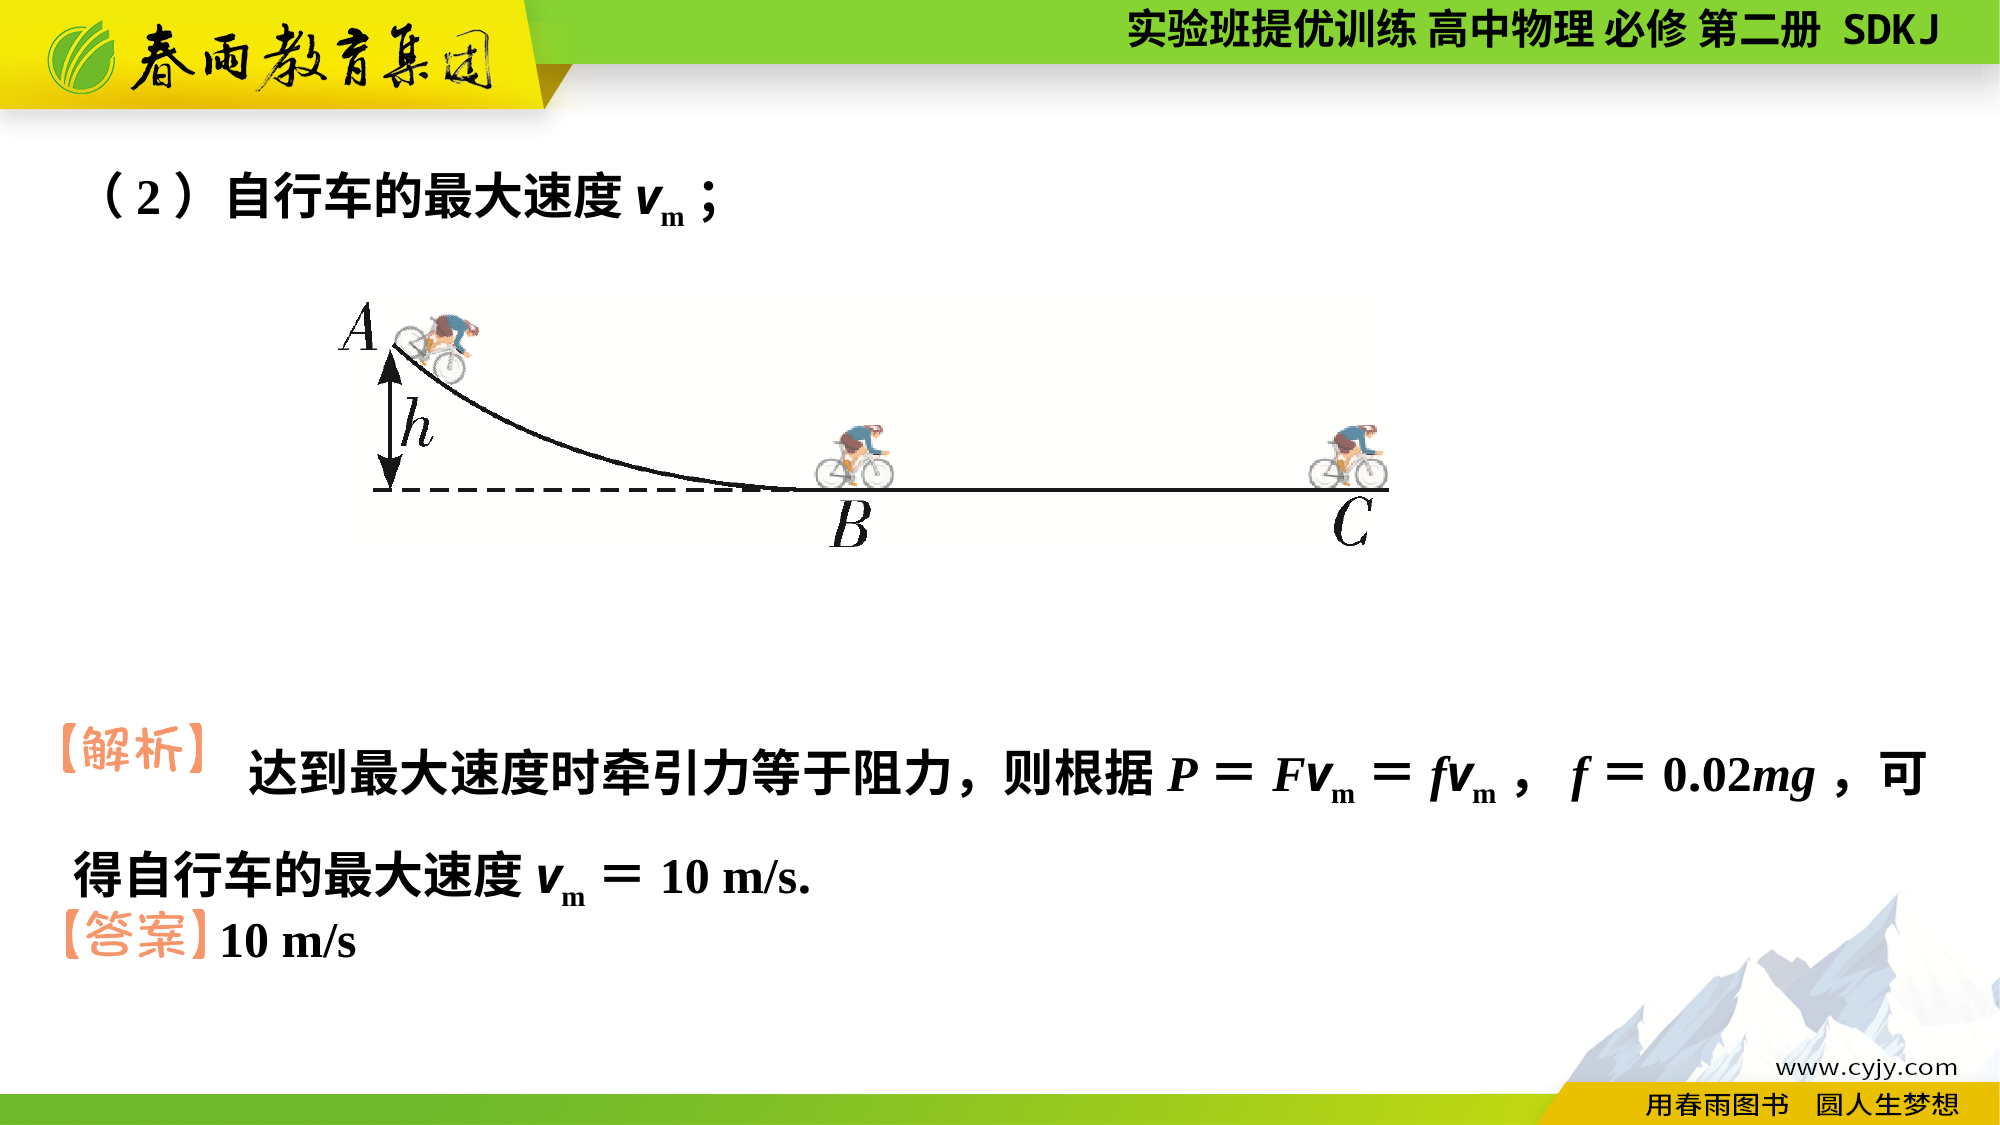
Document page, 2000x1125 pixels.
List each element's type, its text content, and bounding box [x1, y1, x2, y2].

list （2）自行车的最大速度vm； [59, 122, 1944, 219]
text_box 达到最大速度时牵引力等于阻力，则根据P＝Fvm＝fvm，f＝0.02mg，可得自行车的最大速度vm＝10 m/s. [59, 699, 1944, 920]
picture [0, 0, 2000, 1125]
text_box 10 m/s [204, 900, 372, 975]
